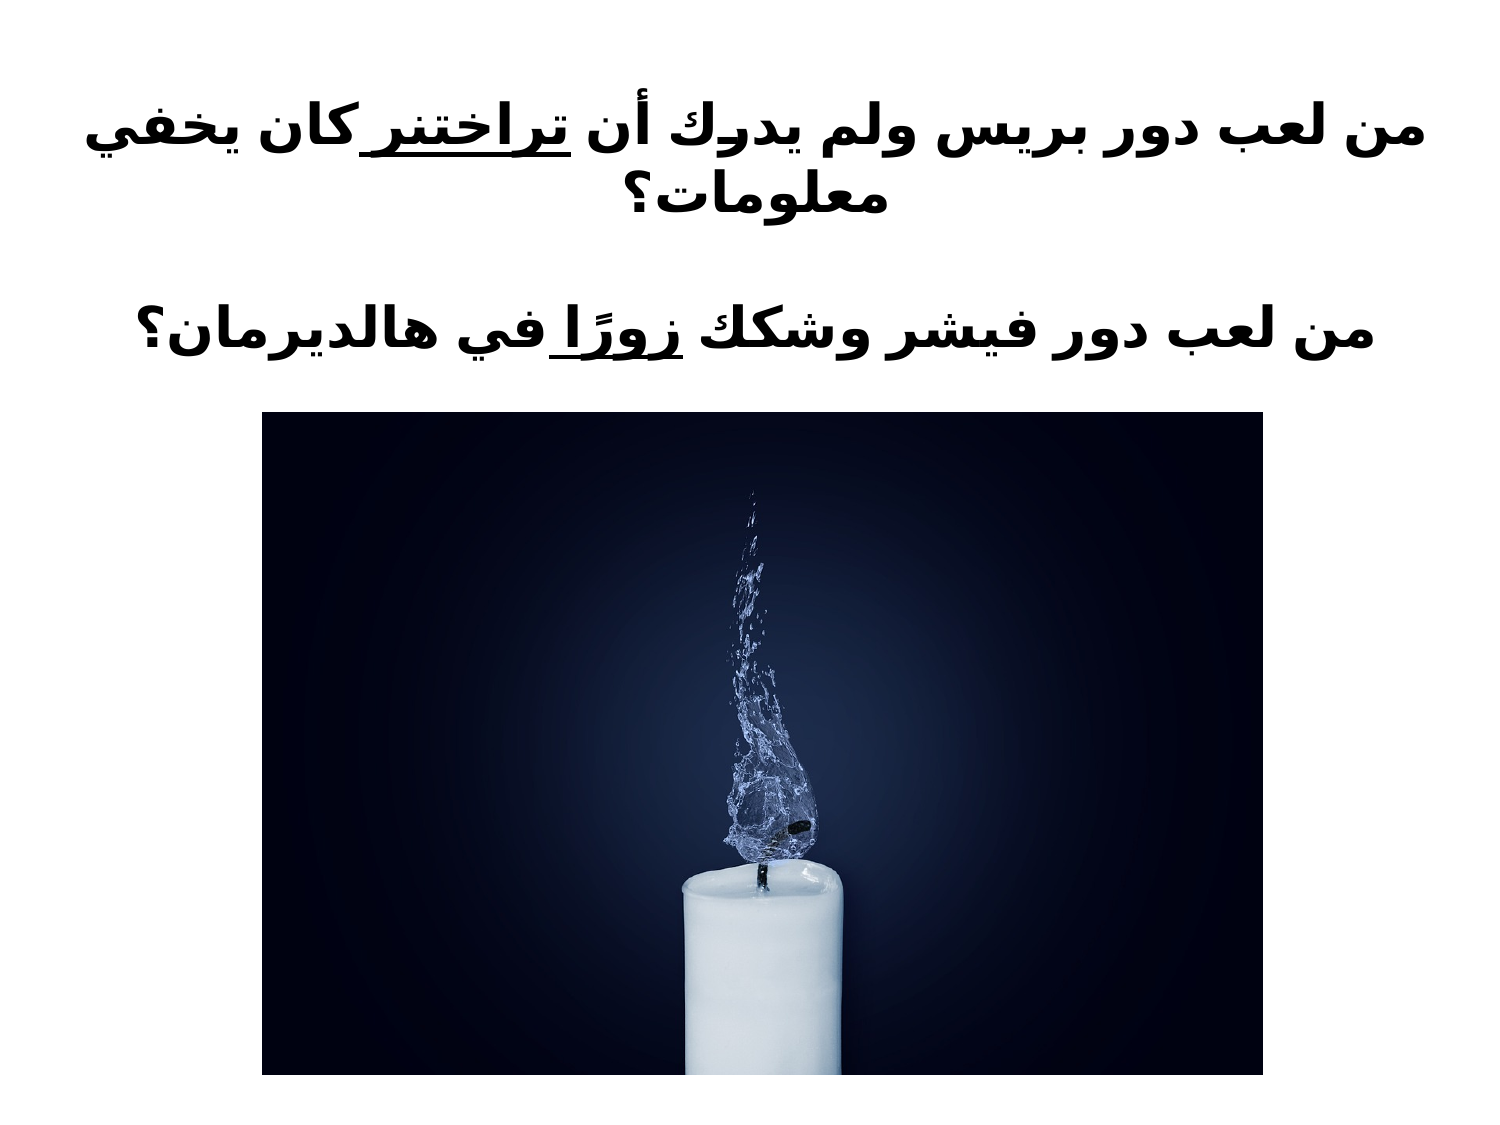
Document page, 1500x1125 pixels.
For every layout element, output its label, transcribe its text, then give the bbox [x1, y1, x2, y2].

picture [262, 411, 1264, 1076]
text_box من لعب دور بريس ولم يدرك أن تراختنر كان يخفي معلومات؟ من لعب دور فيشر وشكك زورًا في هالديرمان؟ [0, 81, 1500, 434]
